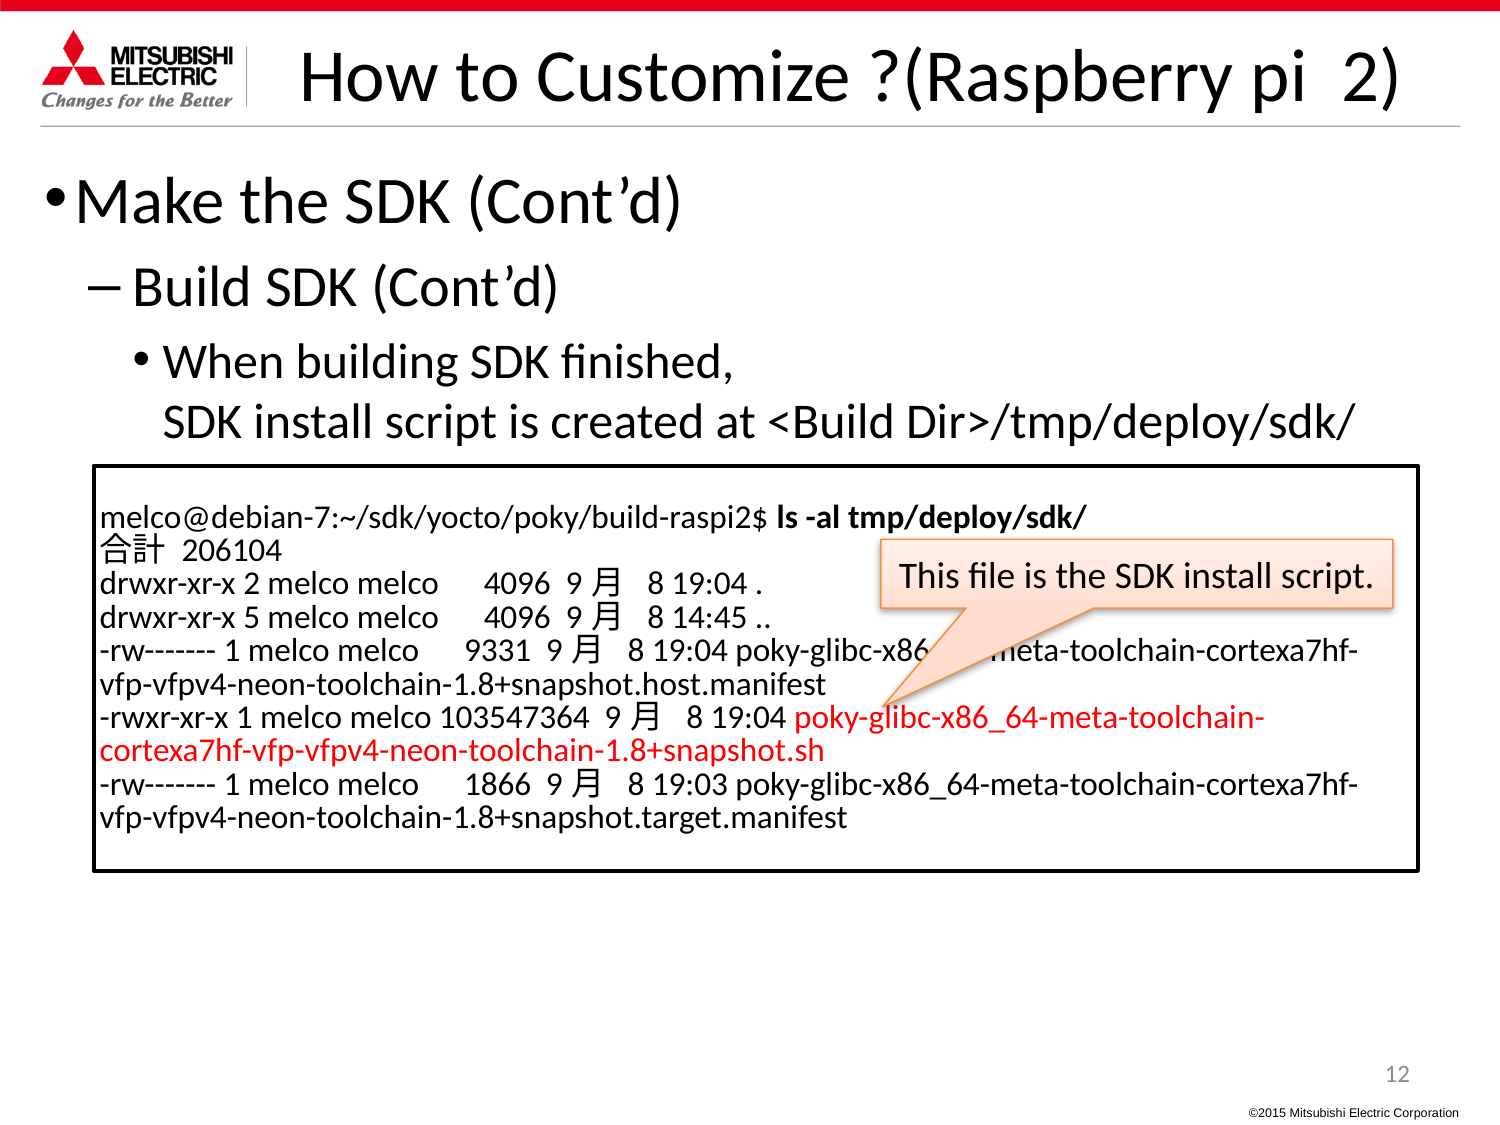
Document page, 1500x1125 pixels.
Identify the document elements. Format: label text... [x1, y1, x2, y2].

title How to Customize ?(Raspberry pi 2) [242, 30, 1461, 112]
text_box This file is the SDK install script. [880, 538, 1394, 708]
list Make the SDK (Cont’d) Build SDK (Cont’d) When building SDK finished, SDK install script is created at <Build Dir>/tmp/deploy/sdk/ [29, 149, 1483, 1035]
slide_number 12 [1074, 1042, 1425, 1103]
picture [0, 0, 1500, 1125]
text_box melco@debian-7:~/sdk/yocto/poky/build-raspi2$ ls -al tmp/deploy/sdk/ 合計 206104 drwxr-xr-x 2 melco melco 4096 9月 8 19:04 . drwxr-xr-x 5 melco melco 4096 9月 8 14:45 .. -rw------- 1 melco melco 9331 9月 8 19:04 poky-glibc-x86_64-meta-toolchain-cortexa7hf-vfp-vfpv4-neon-toolchain-1.8+snapshot.host.manifest -rwxr-xr-x 1 melco melco 103547364 9月 8 19:04 poky-glibc-x86_64-meta-toolchain-cortexa7hf-vfp-vfpv4-neon-toolchain-1.8+snapshot.sh -rw------- 1 melco melco 1866 9月 8 19:03 poky-glibc-x86_64-meta-toolchain-cortexa7hf-vfp-vfpv4-neon-toolchain-1.8+snapshot.target.manifest [92, 464, 1420, 873]
